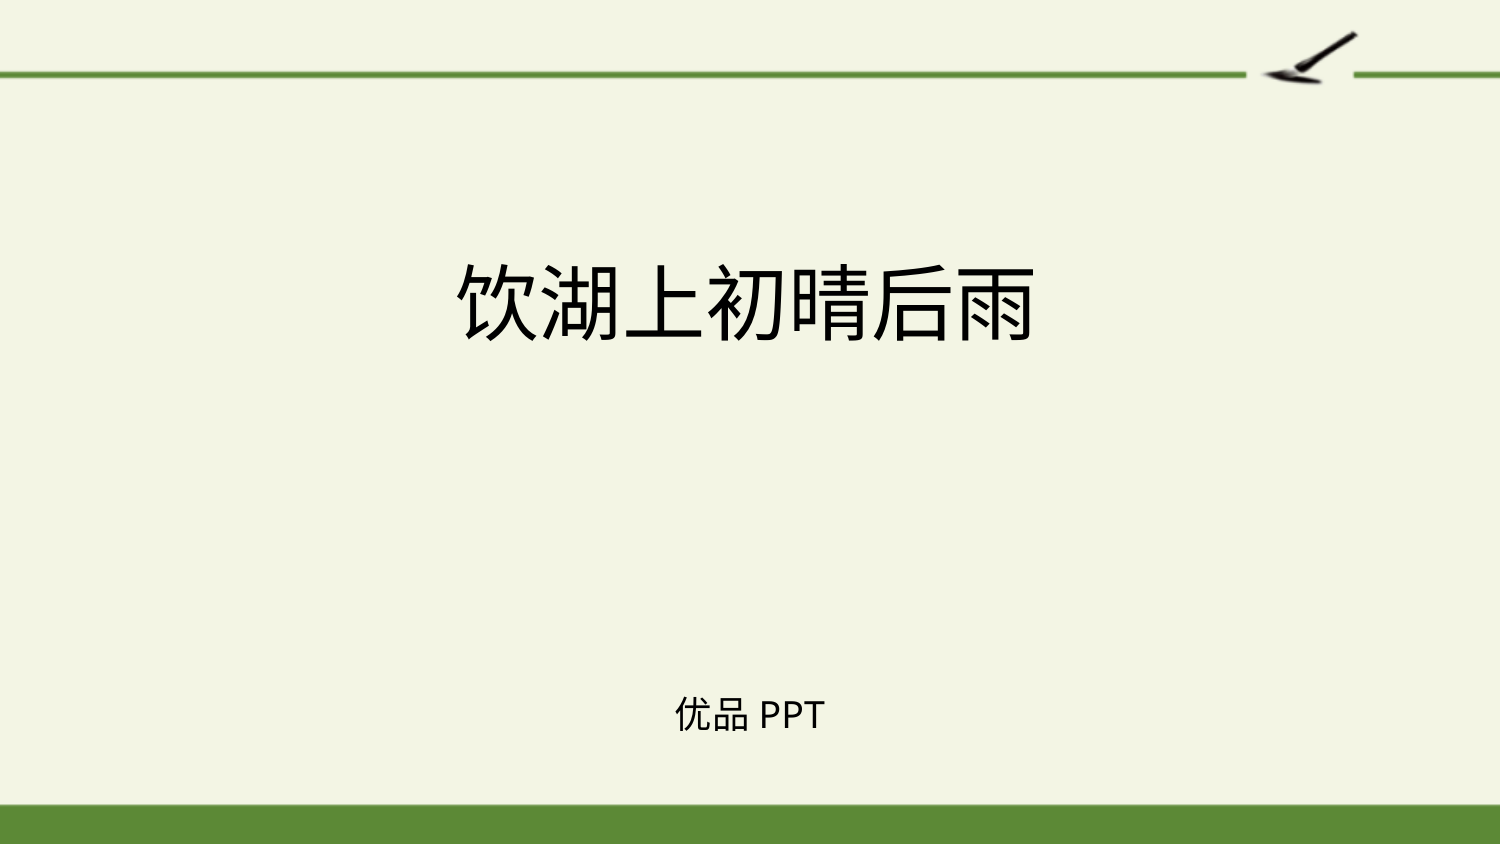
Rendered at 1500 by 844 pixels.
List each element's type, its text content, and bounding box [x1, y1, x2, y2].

picture [0, 0, 1500, 678]
picture [0, 744, 1500, 844]
title 饮湖上初晴后雨 [128, 226, 1366, 390]
text_box 优品PPT [0, 678, 1500, 744]
